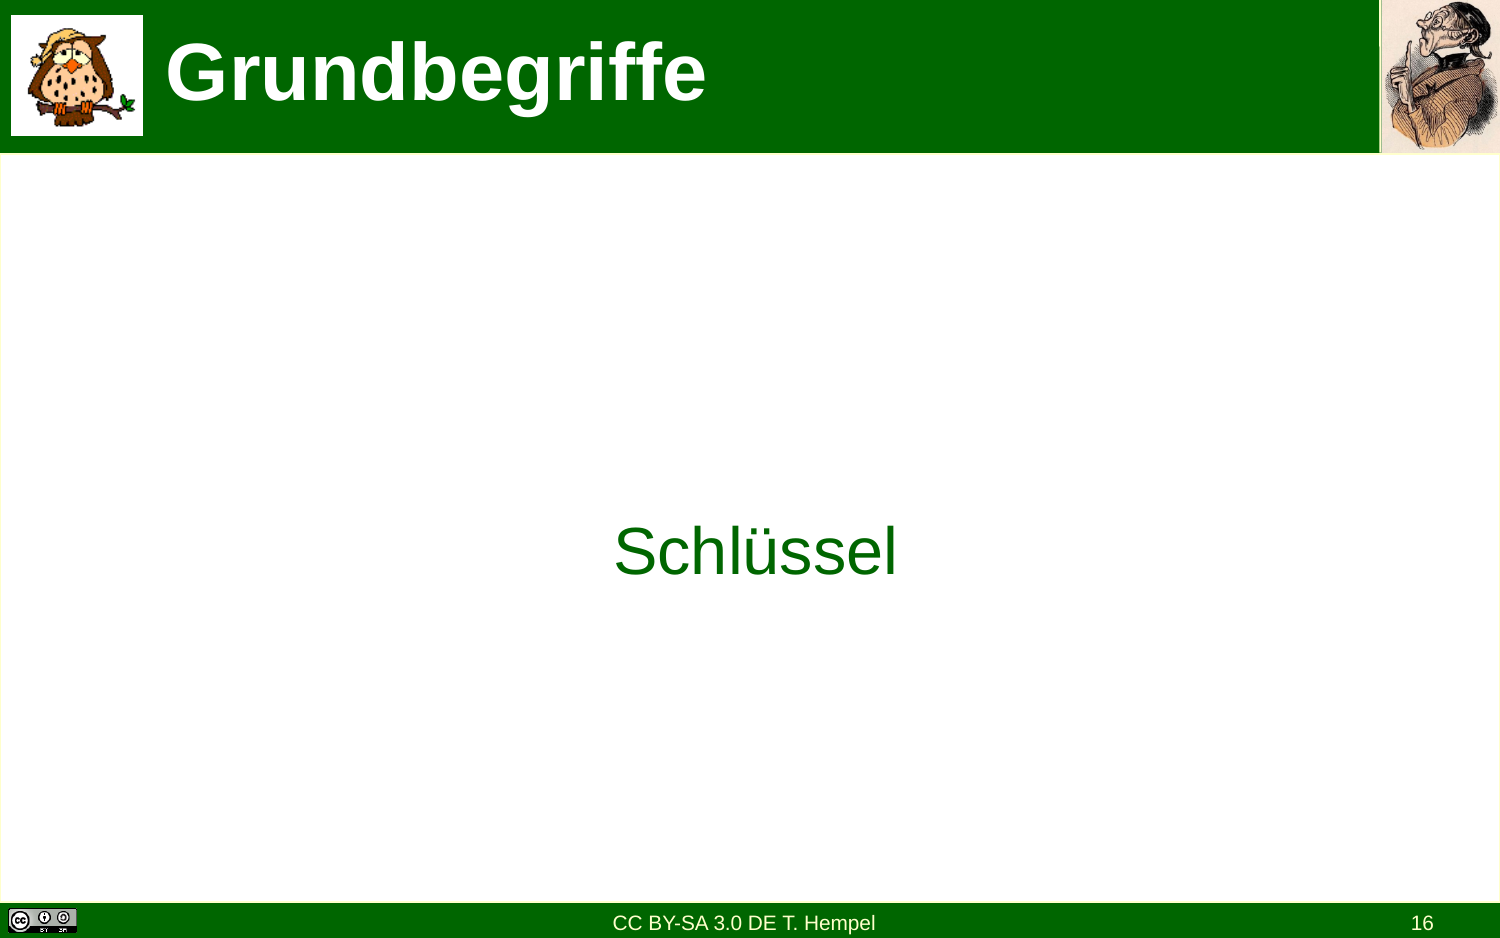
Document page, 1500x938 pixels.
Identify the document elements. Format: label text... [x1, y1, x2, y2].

slide_number 16 [1104, 901, 1455, 927]
picture [11, 15, 143, 136]
title Grundbegriffe [150, 17, 1365, 125]
footer CC BY-SA 3.0 DE T. Hempel [419, 901, 1069, 927]
picture [8, 908, 77, 933]
list Schlüssel [29, 163, 1483, 892]
picture [1381, 0, 1500, 153]
